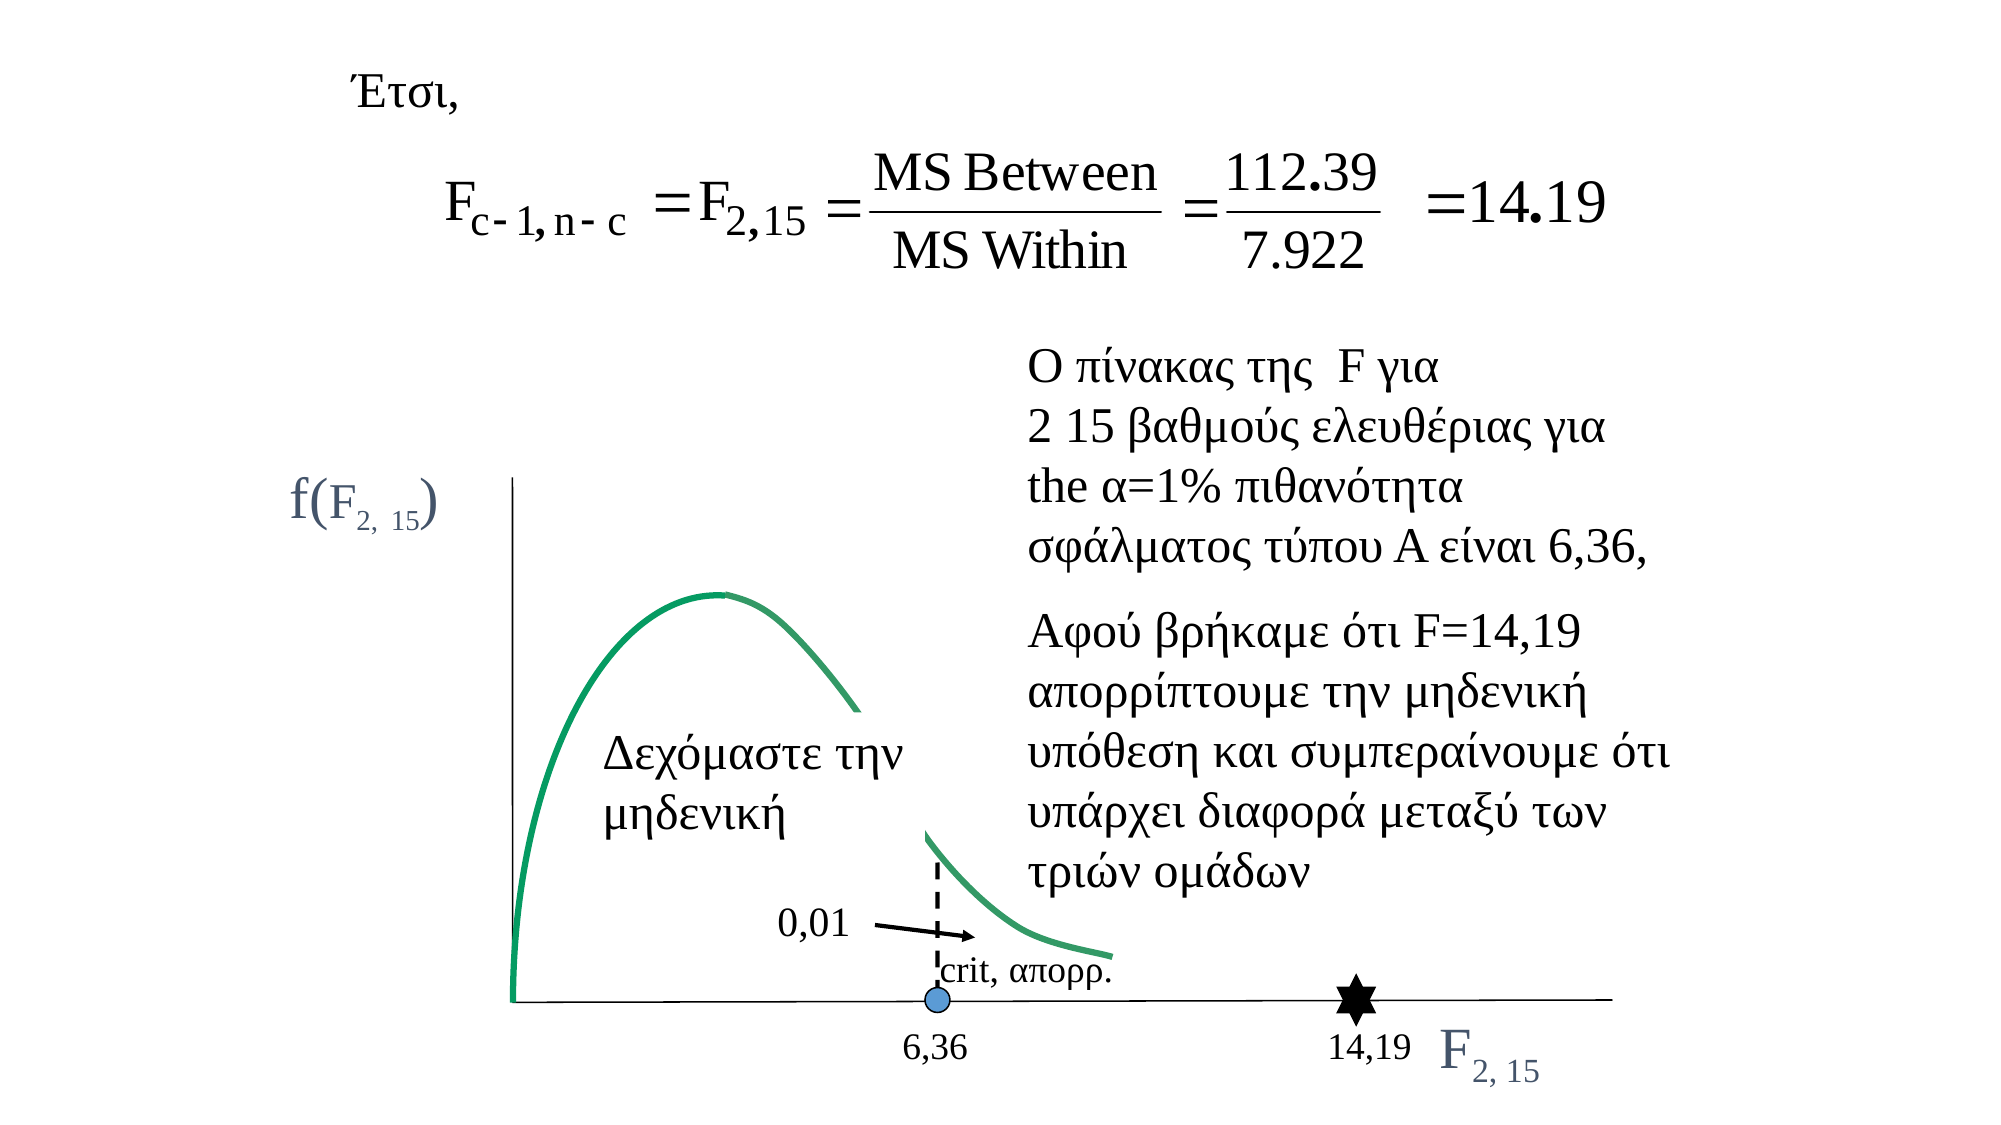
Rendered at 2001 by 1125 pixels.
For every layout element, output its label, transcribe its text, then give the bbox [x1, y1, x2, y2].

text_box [274, 452, 1638, 1088]
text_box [435, 162, 813, 255]
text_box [1412, 165, 1619, 238]
text_box Έτσι, [337, 49, 1088, 125]
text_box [813, 137, 1394, 282]
text_box Ο πίνακας της F για 2 15 βαθμούς ελευθέριας για the α=1% πιθανότητα σφάλματος τύπου Α είναι 6,36, Αφού βρήκαμε ότι F=14,19 απορρίπτουμε την μηδενική υπόθεση και συμπεραίνουμε ότι υπάρχει διαφορά μεταξύ των τριών ομάδων [1012, 324, 1700, 905]
